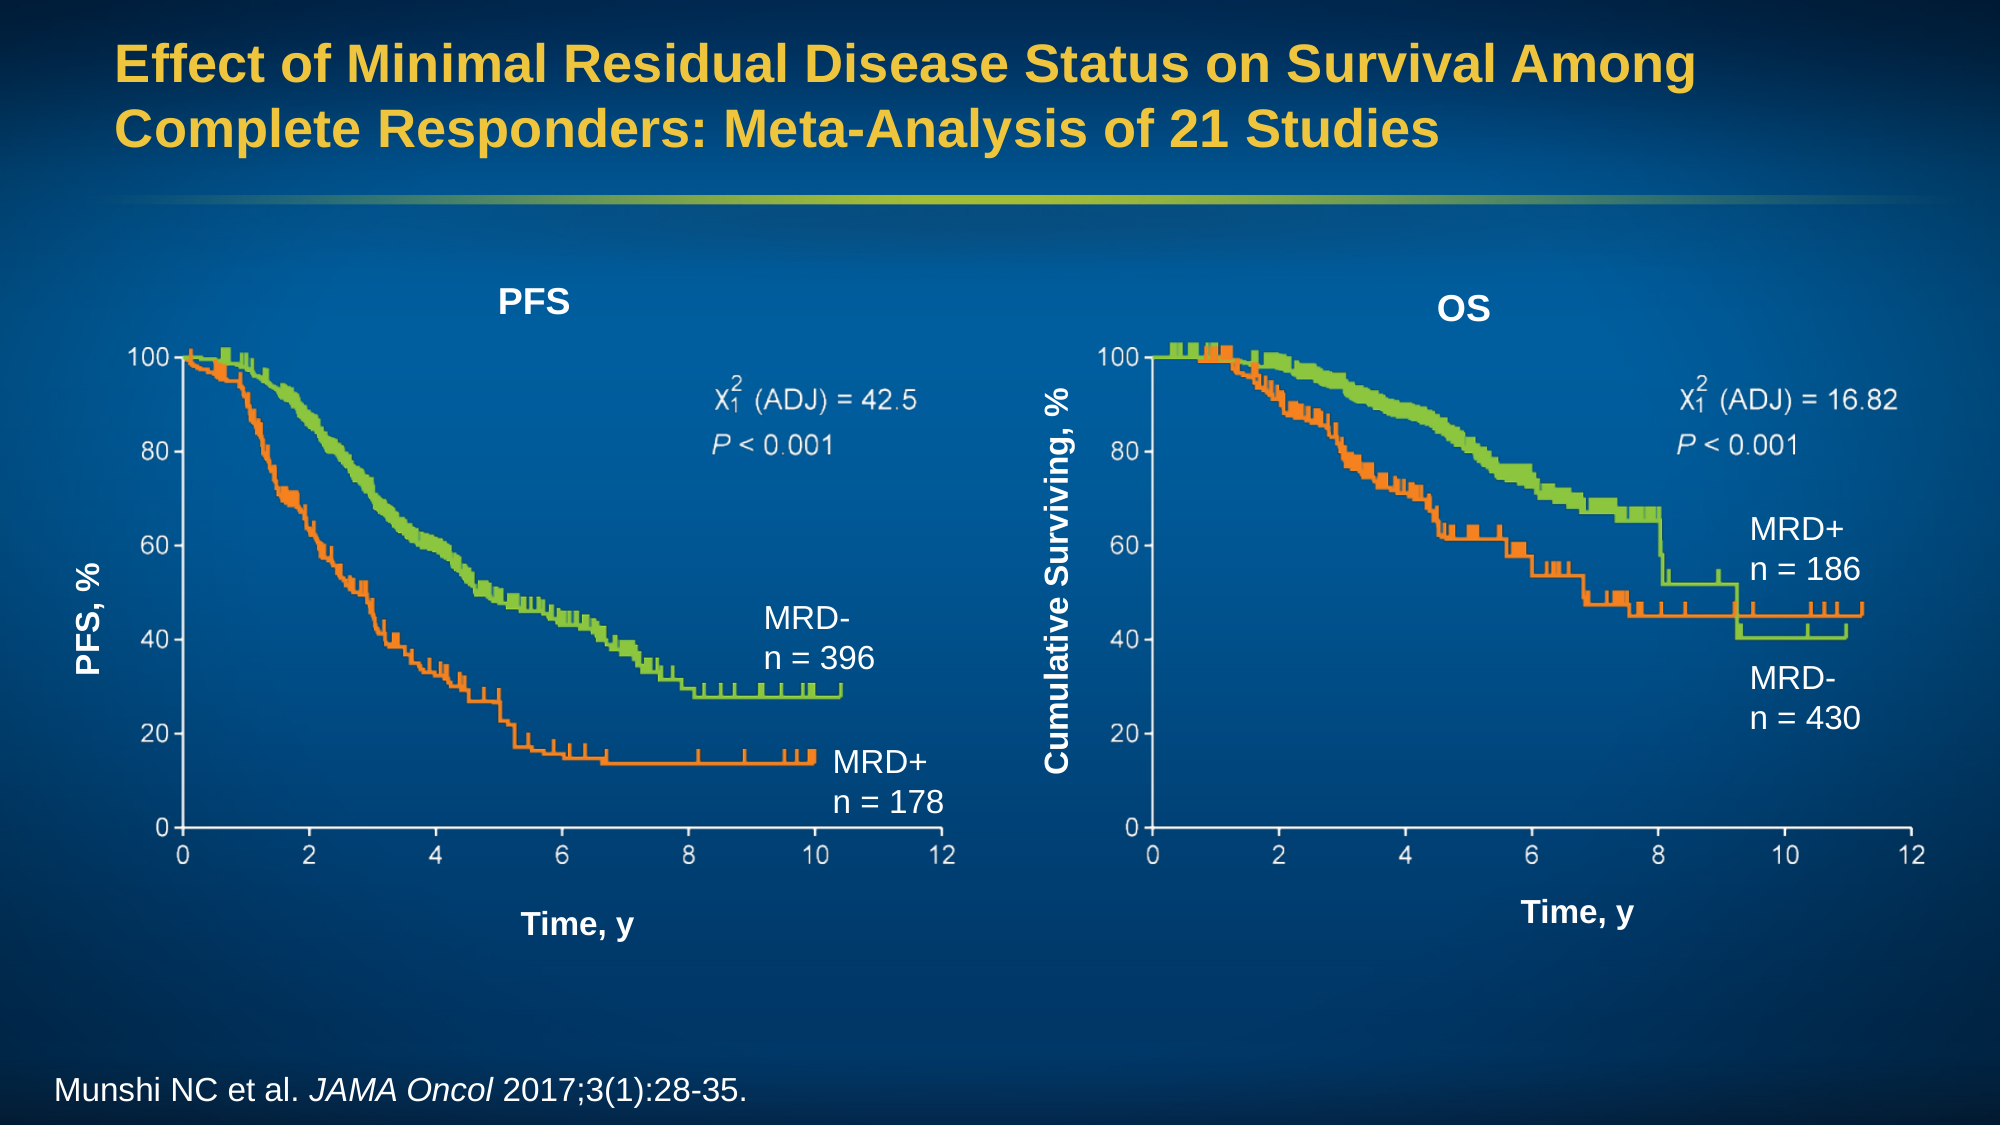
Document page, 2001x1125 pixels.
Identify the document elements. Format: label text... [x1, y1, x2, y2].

title Effect of Minimal Residual Disease Status on Survival Among Complete Responders: Meta-Analysis of 21 Studies [99, 0, 1900, 188]
text_box Time, y [505, 894, 650, 950]
text_box OS [1208, 276, 1720, 316]
picture [0, 0, 2000, 1125]
text_box PFS [278, 269, 790, 316]
text_box Time, y [1505, 883, 1650, 938]
text_box Munshi NC et al. JAMA Oncol 2017;3(1):28-35. [23, 1043, 1824, 1123]
